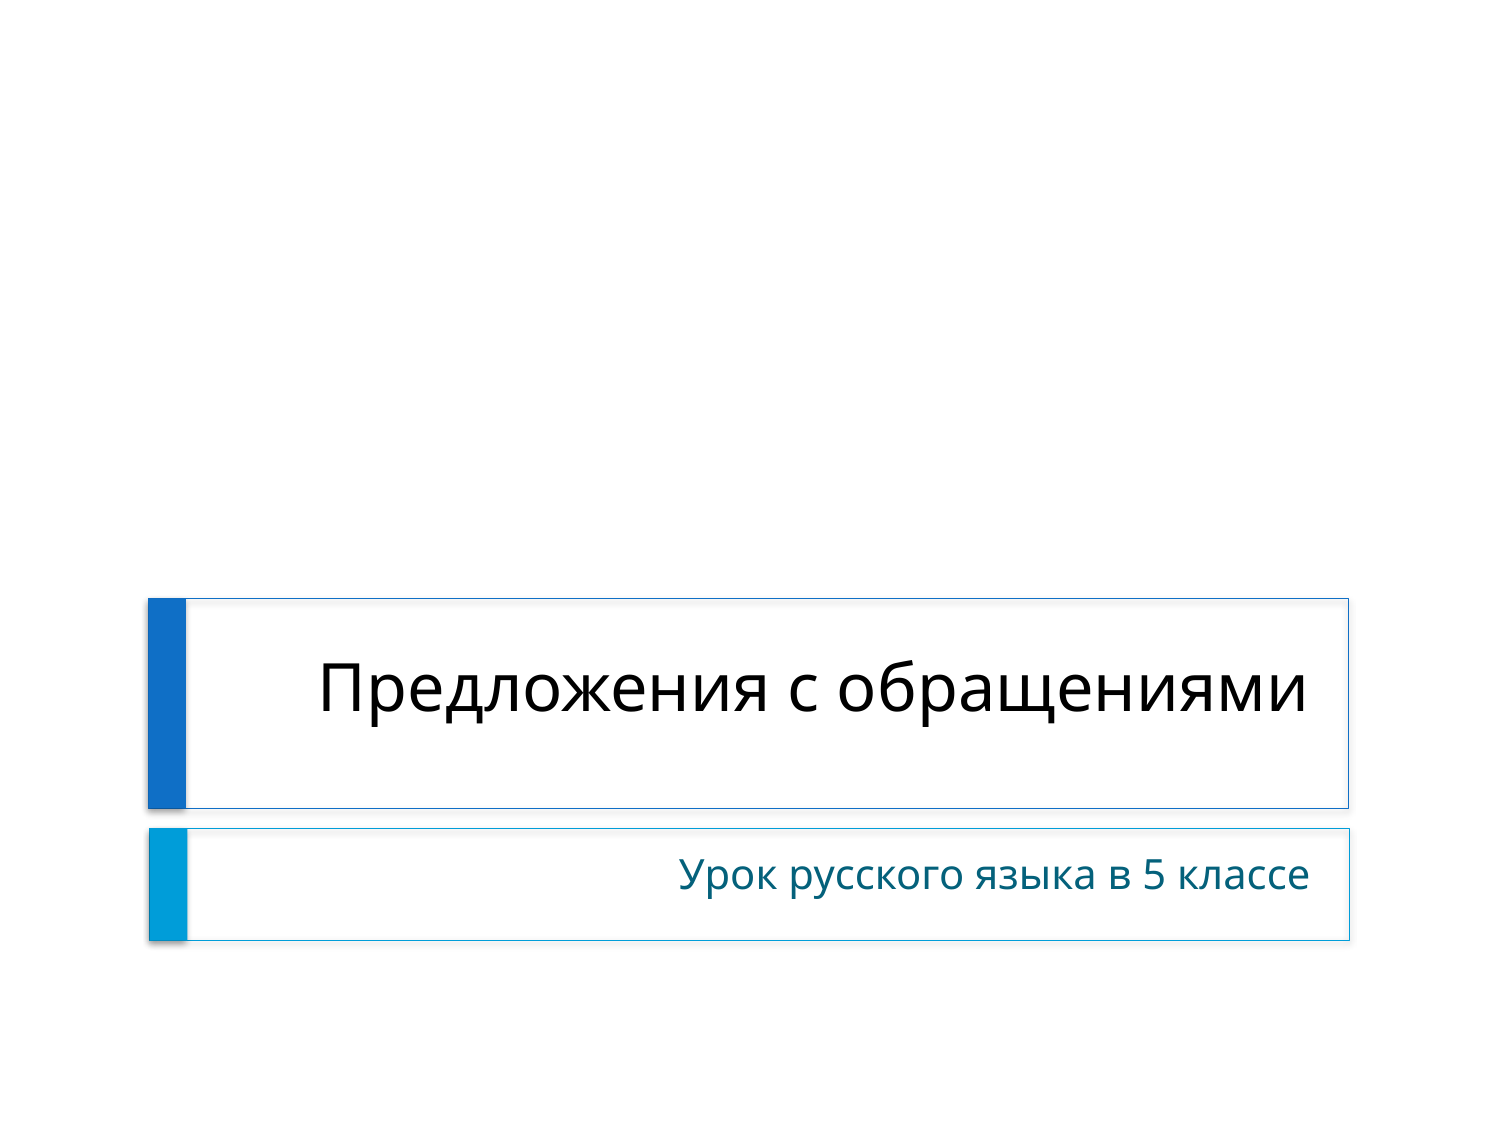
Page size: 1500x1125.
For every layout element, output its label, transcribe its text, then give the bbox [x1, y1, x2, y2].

title Предложения с обращениями [200, 637, 1325, 800]
subtitle Урок русского языка в 5 классе [200, 840, 1325, 929]
